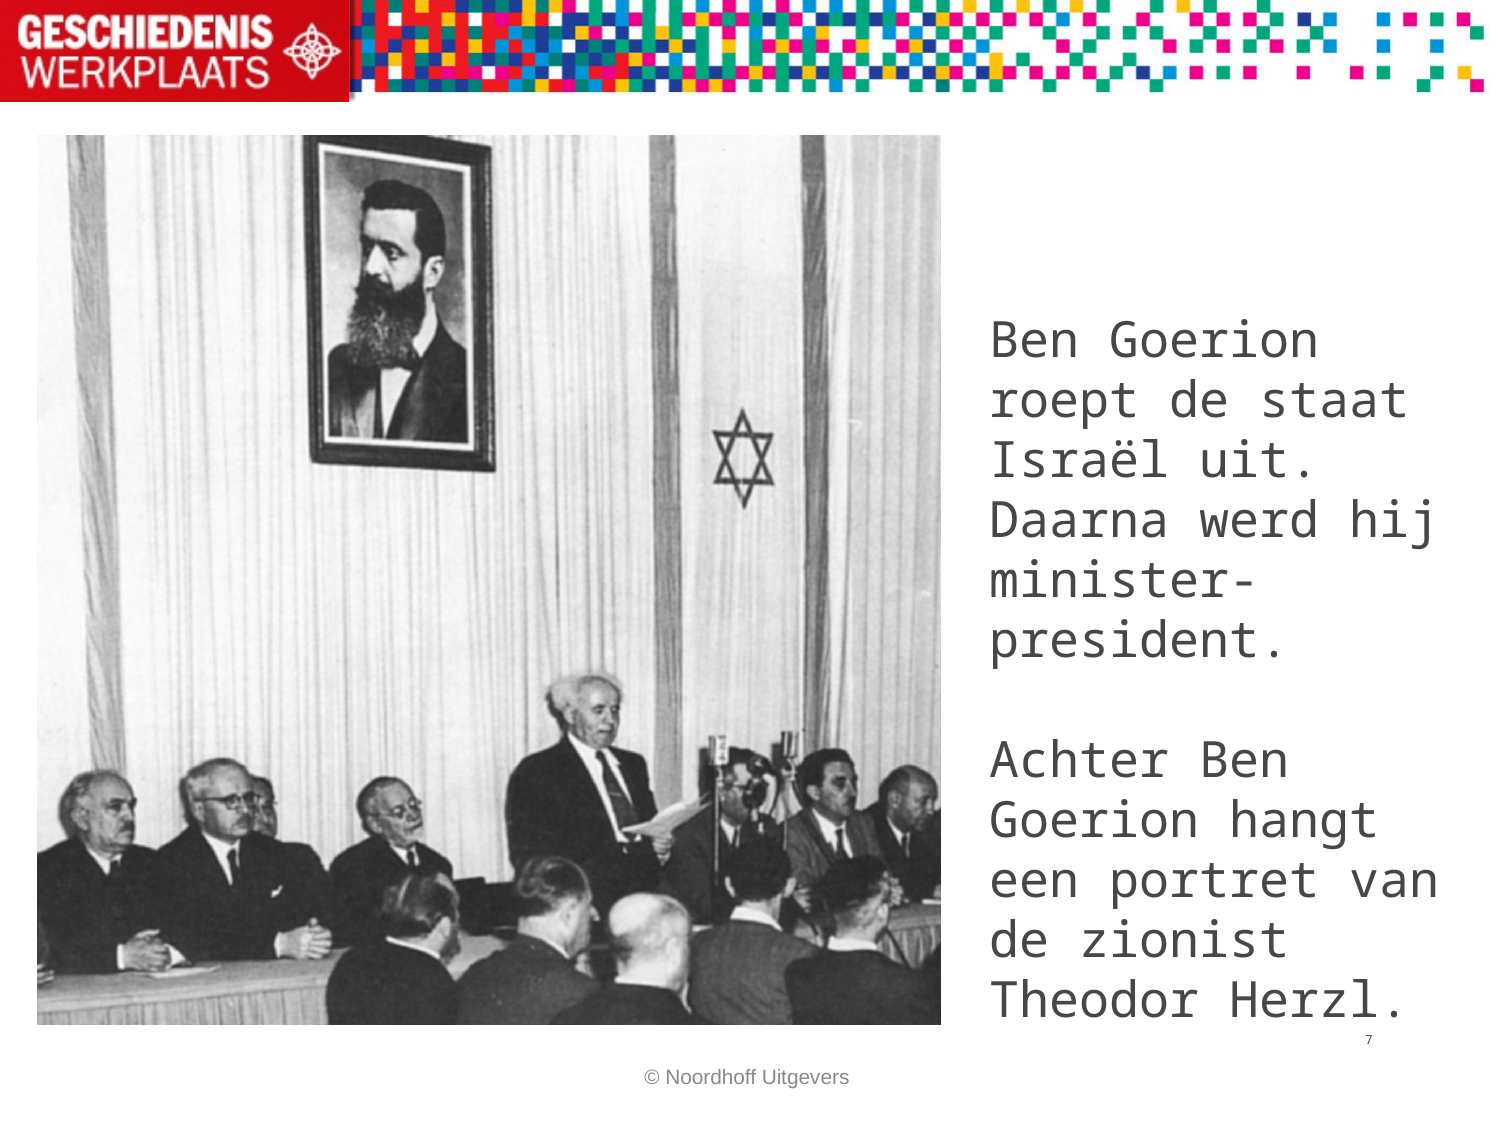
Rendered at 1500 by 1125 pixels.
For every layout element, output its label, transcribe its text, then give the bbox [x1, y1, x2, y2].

text_box Ben Goerion roept de staat Israël uit. Daarna werd hij minister-president. Achter Ben Goerion hangt een portret van de zionist Theodor Herzl. [974, 299, 1500, 1035]
picture [0, 0, 1500, 1125]
text_box © Noordhoff Uitgevers [512, 1045, 988, 1106]
slide_number 7 [1325, 1035, 1388, 1063]
